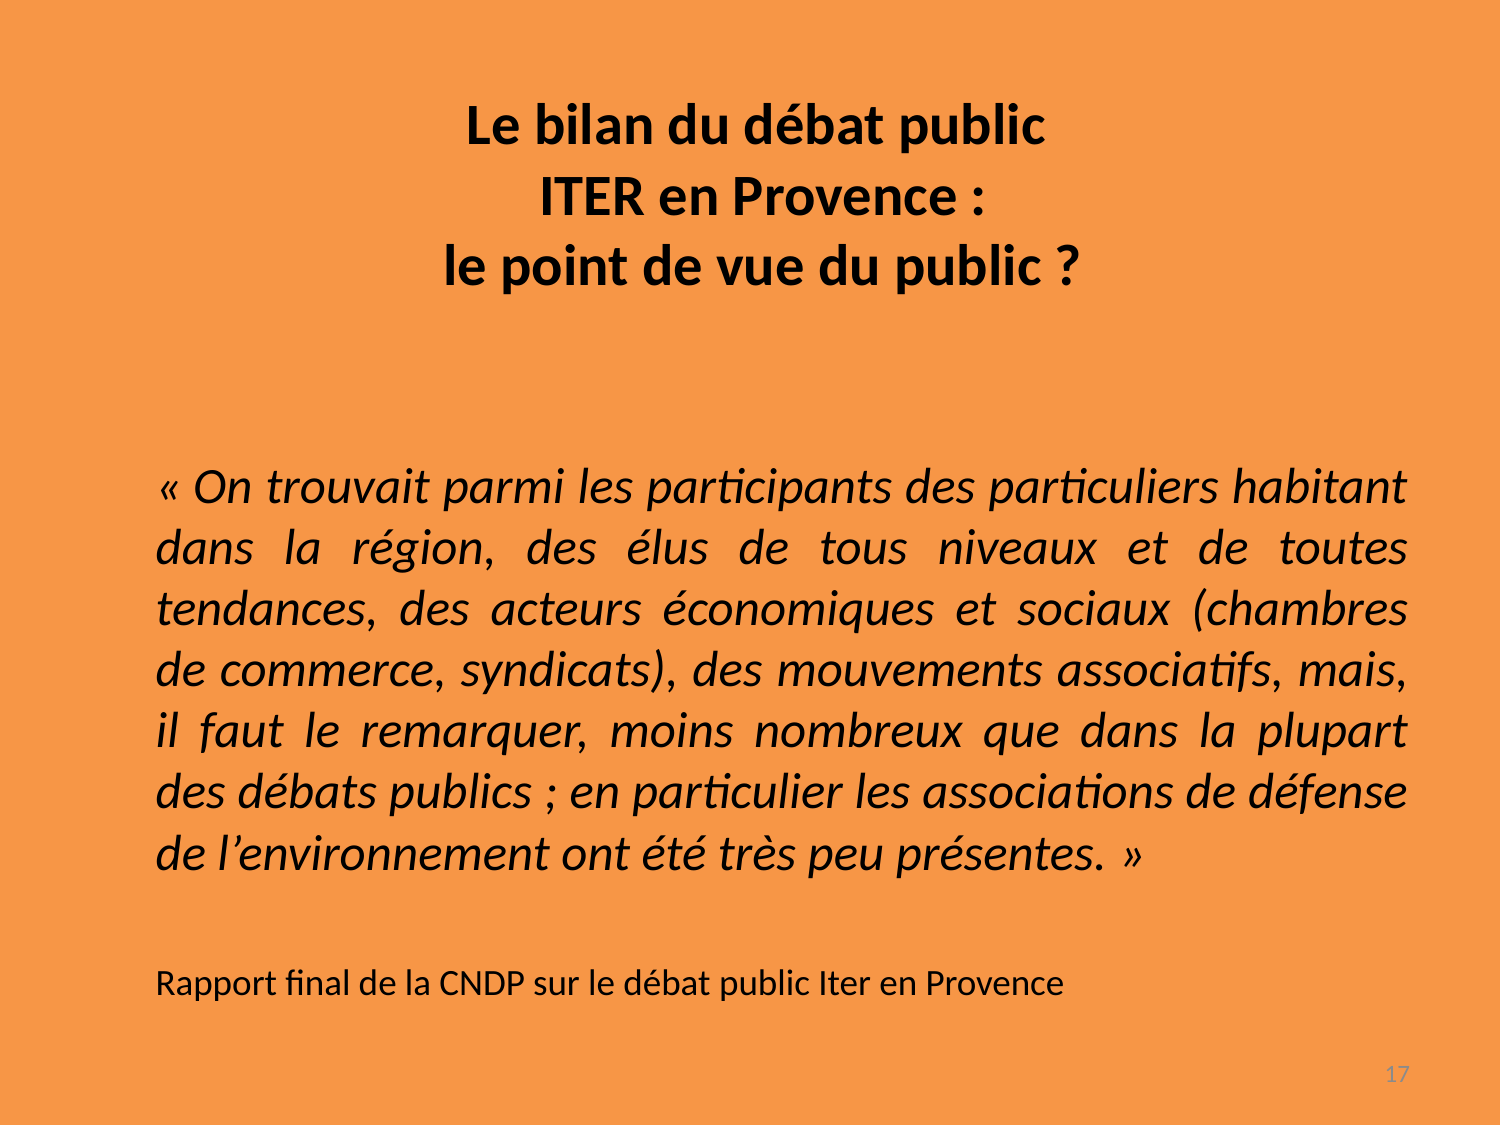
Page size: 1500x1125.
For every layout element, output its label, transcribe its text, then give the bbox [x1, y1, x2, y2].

title Le bilan du débat public ITER en Provence : le point de vue du public ? [88, 78, 1439, 376]
list « On trouvait parmi les participants des particuliers habitant dans la région, des élus de tous niveaux et de toutes tendances, des acteurs économiques et sociaux (chambres de commerce, syndicats), des mouvements associatifs, mais, il faut le remarquer, moins nombreux que dans la plupart des débats publics ; en particulier les associations de défense de l’environnement ont été très peu présentes. » Rapport final de la CNDP sur le débat public Iter en Provence [140, 373, 1425, 1035]
slide_number 17 [1074, 1042, 1425, 1103]
